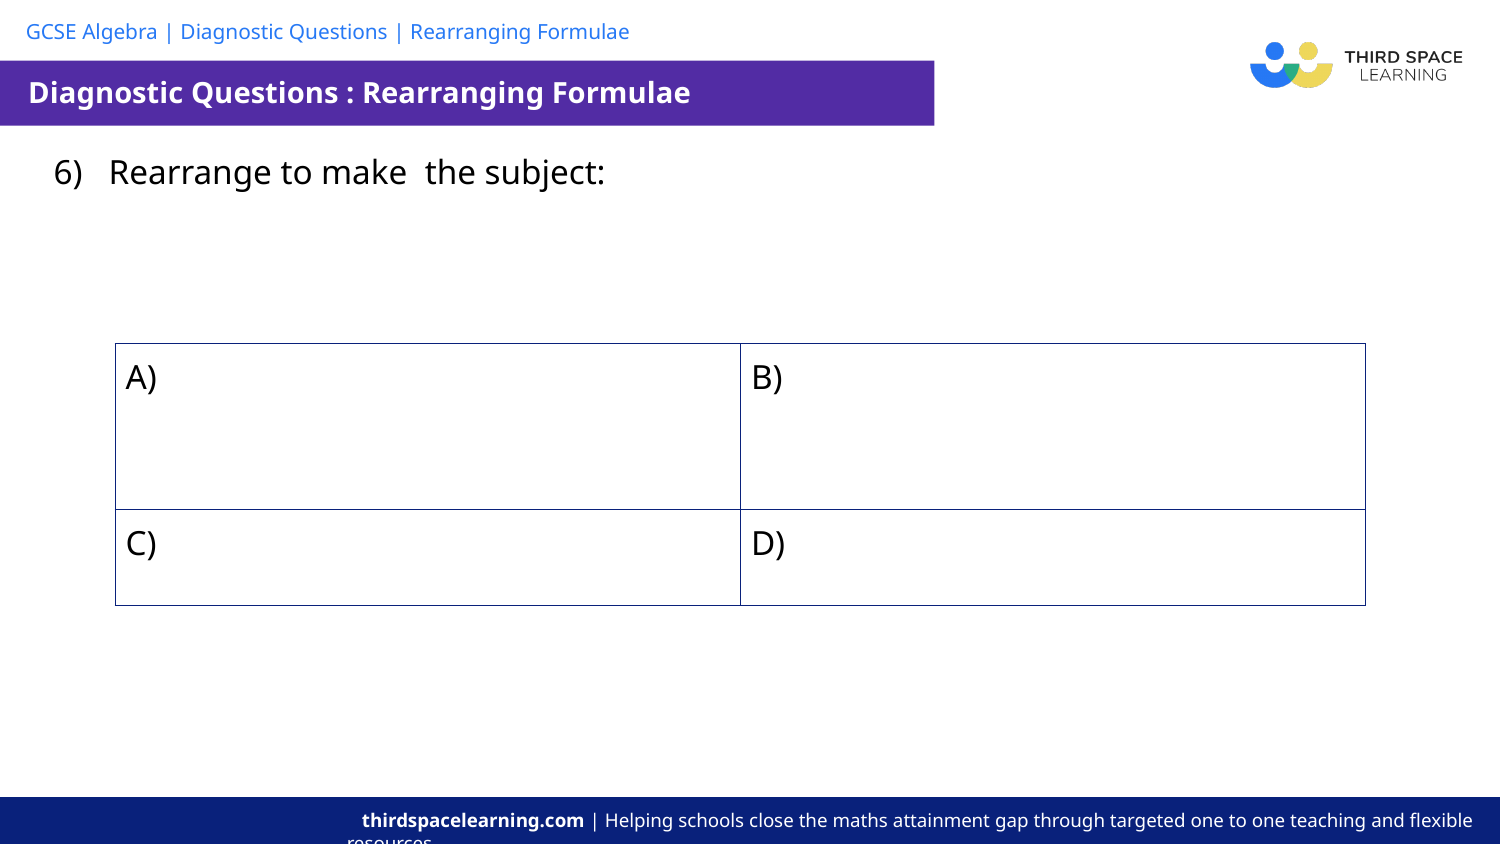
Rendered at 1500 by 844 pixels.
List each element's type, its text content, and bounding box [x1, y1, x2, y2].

text_box Diagnostic Questions : Rearranging Formulae [13, 59, 792, 125]
picture [1250, 33, 1465, 99]
